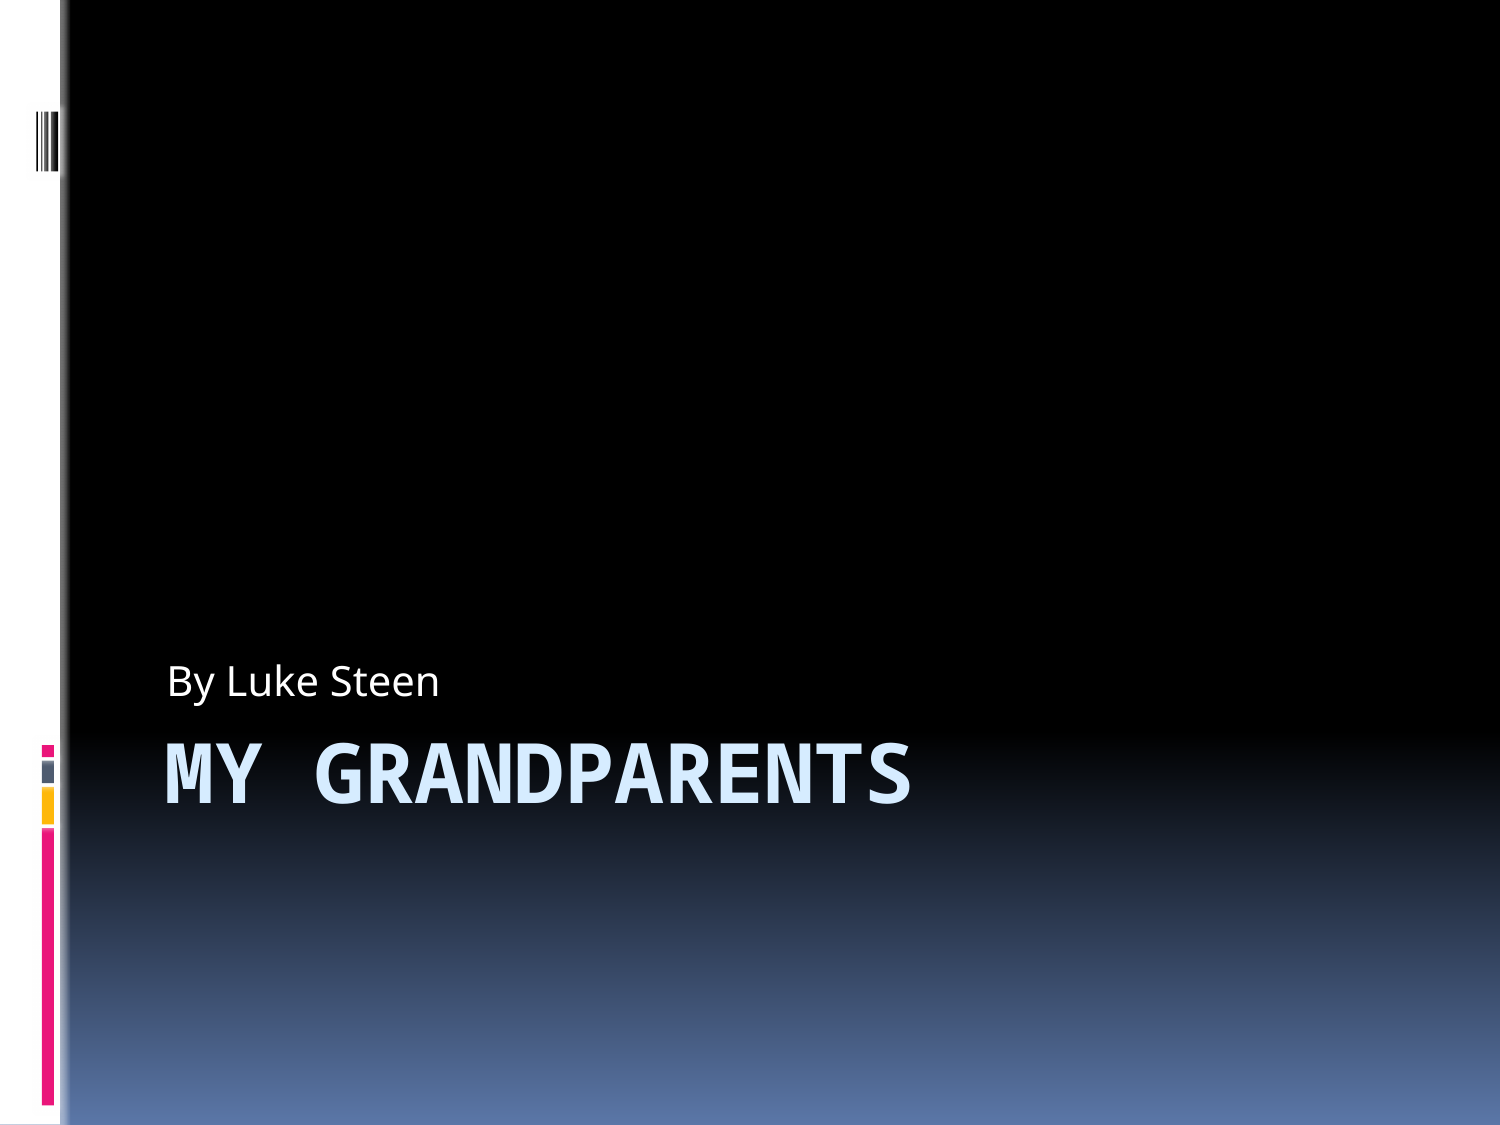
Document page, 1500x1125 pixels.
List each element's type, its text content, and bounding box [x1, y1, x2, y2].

subtitle By Luke Steen [150, 464, 1425, 713]
title My Grandparents [150, 713, 1425, 1037]
